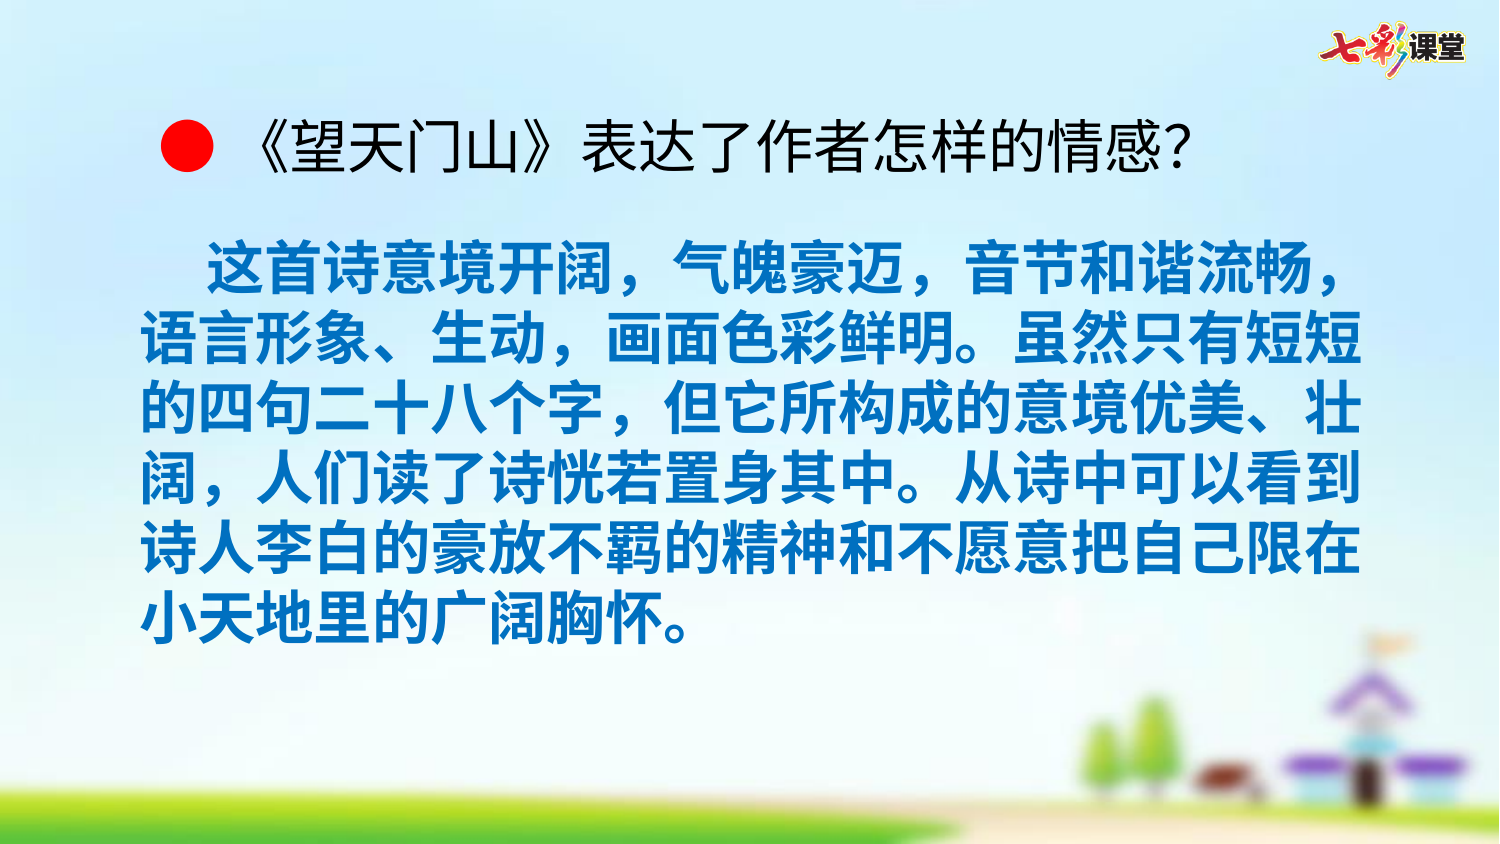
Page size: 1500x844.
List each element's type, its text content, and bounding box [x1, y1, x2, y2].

picture [0, 0, 1499, 844]
text_box 这首诗意境开阔，气魄豪迈，音节和谐流畅，语言形象、生动，画面色彩鲜明。虽然只有短短的四句二十八个字，但它所构成的意境优美、壮阔，人们读了诗恍若置身其中。从诗中可以看到诗人李白的豪放不羁的精神和不愿意把自己限在小天地里的广阔胸怀。 [124, 223, 1409, 659]
text_box ●《望天门山》表达了作者怎样的情感？ [143, 102, 1436, 188]
